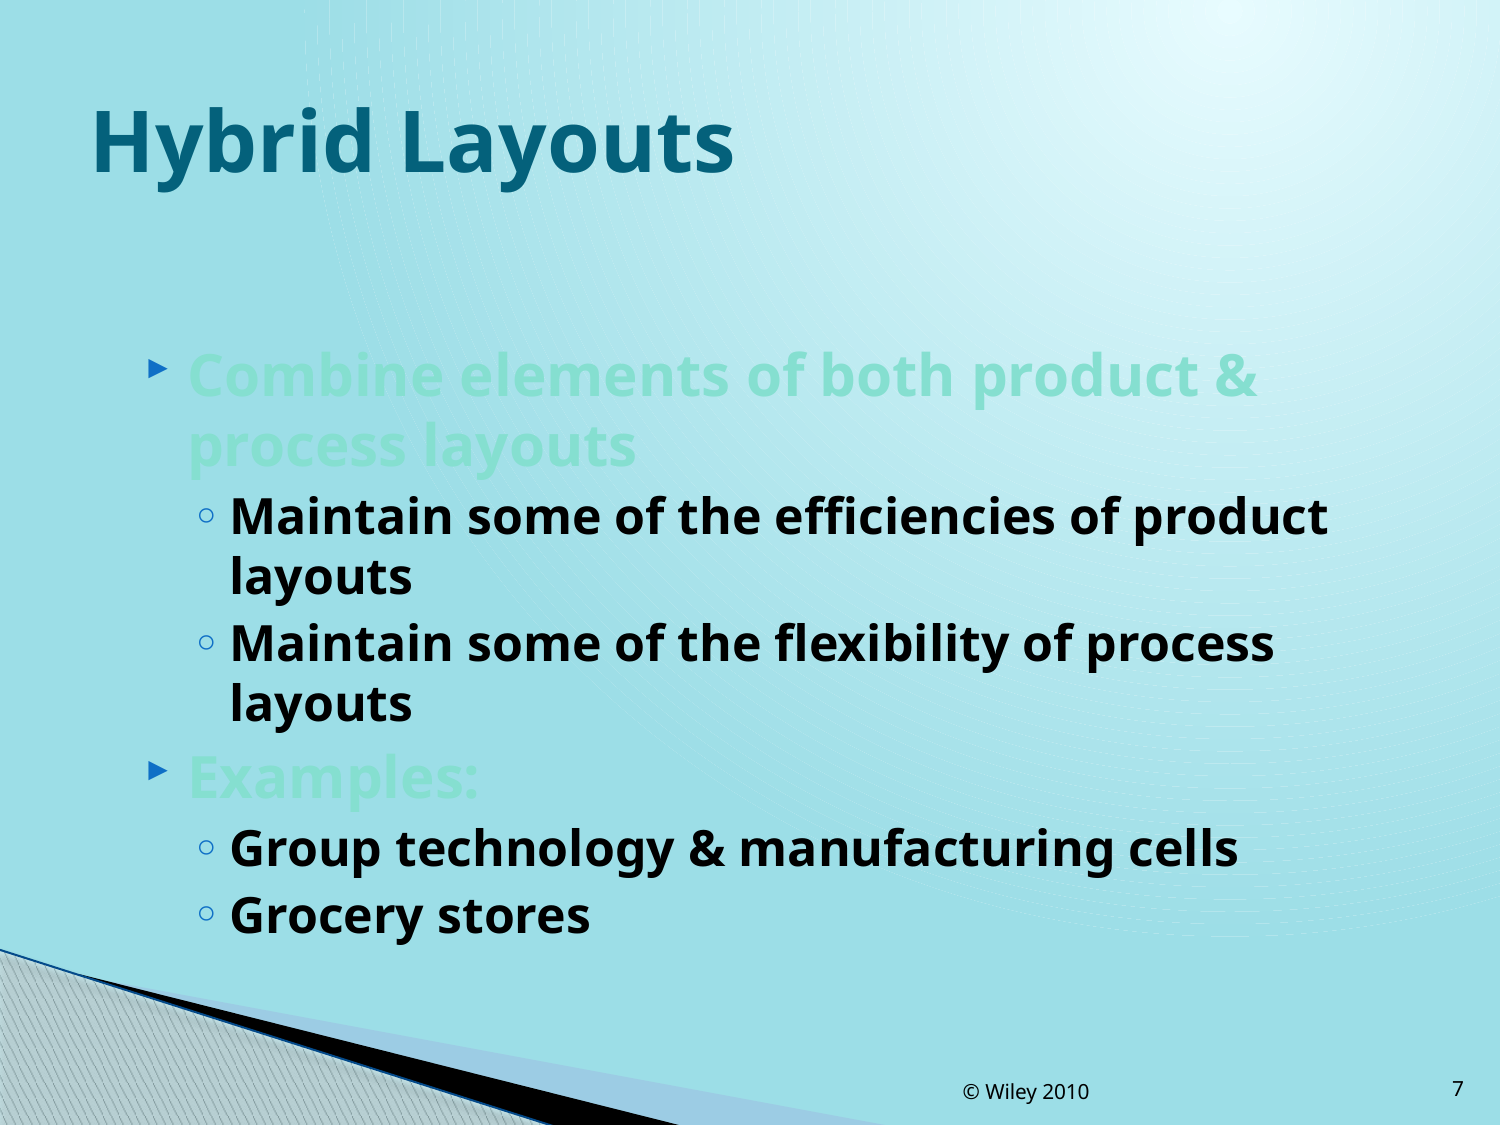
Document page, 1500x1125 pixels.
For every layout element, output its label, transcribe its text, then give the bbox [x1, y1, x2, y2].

title Hybrid Layouts [75, 45, 1425, 233]
slide_number 7 [1418, 1051, 1479, 1112]
footer © Wiley 2010 [718, 1051, 1105, 1112]
list Combine elements of both product & process layouts Maintain some of the efficiencies of product layouts Maintain some of the flexibility of process layouts Examples: Group technology & manufacturing cells Grocery stores [112, 331, 1469, 1006]
